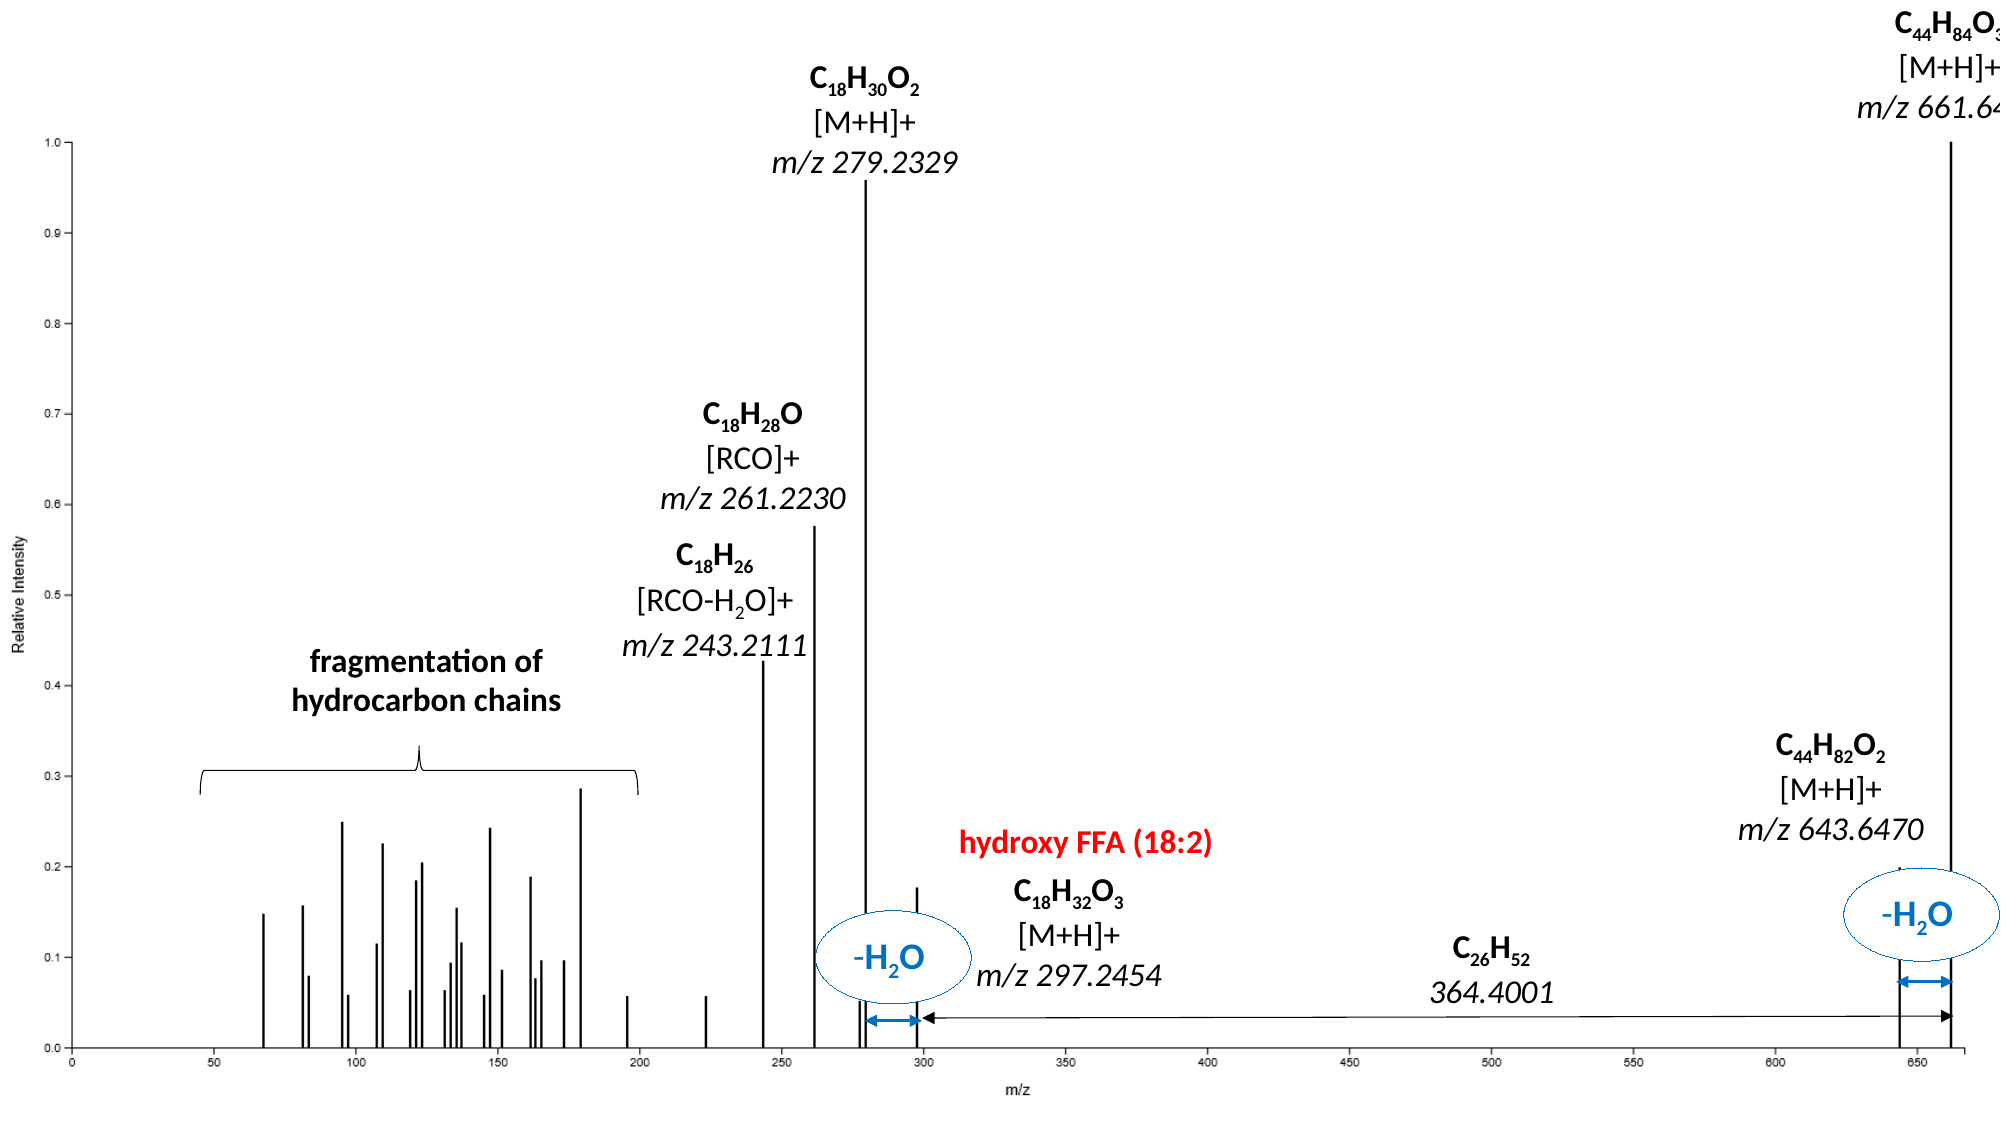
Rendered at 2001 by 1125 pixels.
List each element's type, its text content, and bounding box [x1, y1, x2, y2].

text_box C44H84O3 [M+H]+ m/z 661.6455 [1780, 0, 2000, 118]
text_box C18H30O2 [M+H]+ m/z 279.2329 [695, 47, 1034, 118]
picture [0, 118, 2000, 1125]
